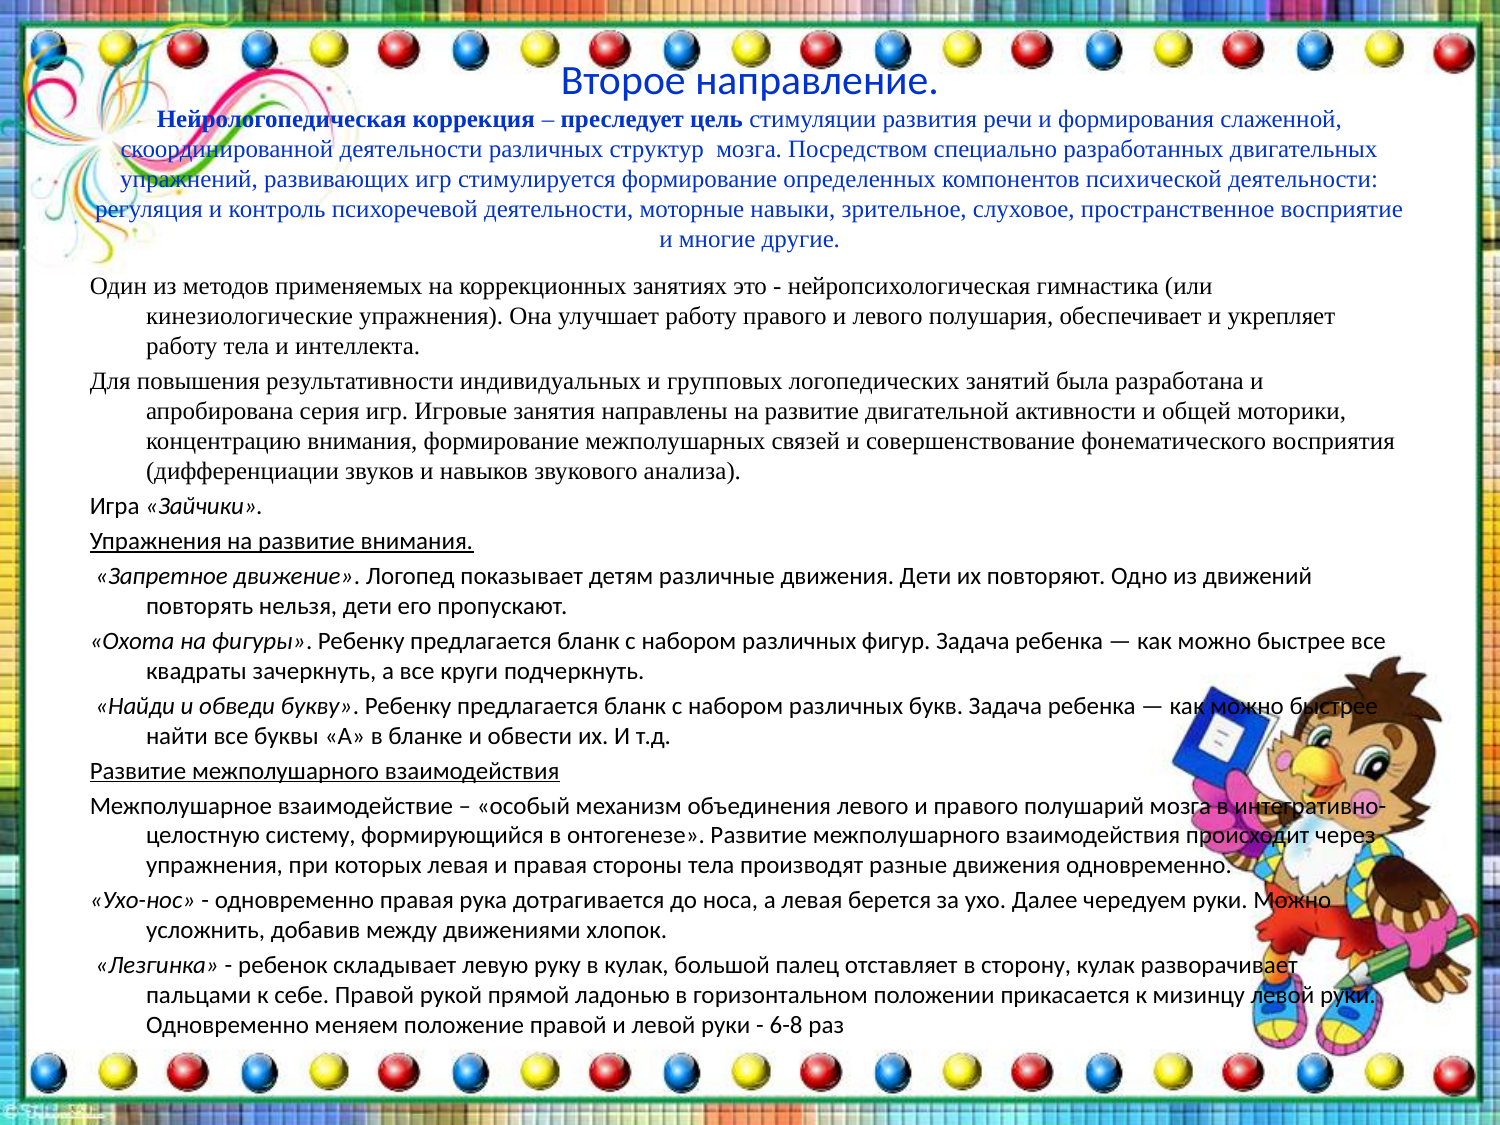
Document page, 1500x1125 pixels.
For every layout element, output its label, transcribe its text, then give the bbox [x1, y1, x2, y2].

title Второе направление. Нейрологопедическая коррекция – преследует цель стимуляции развития речи и формирования слаженной, скоординированной деятельности различных структур мозга. Посредством специально разработанных двигательных упражнений, развивающих игр стимулируется формирование определенных компонентов психической деятельности: регуляция и контроль психоречевой деятельности, моторные навыки, зрительное, слуховое, пространственное восприятие и многие другие. [75, 45, 1425, 258]
list Один из методов применяемых на коррекционных занятиях это - нейропсихологическая гимнастика (или кинезиологические упражнения). Она улучшает работу правого и левого полушария, обеспечивает и укрепляет работу тела и интеллекта. Для повышения результативности индивидуальных и групповых логопедических занятий была разработана и апробирована серия игр. Игровые занятия направлены на развитие двигательной активности и общей моторики, концентрацию внимания, формирование межполушарных связей и совершенствование фонематического восприятия (дифференциации звуков и навыков звукового анализа). Игра «Зайчики». Упражнения на развитие внимания. «Запретное движение». Логопед показывает детям различные движения. Дети их повторяют. Одно из движений повторять нельзя, дети его пропускают. «Охота на фигуры». Ребенку предлагается бланк с набором различных фигур. Задача ребенка — как можно быстрее все квадраты зачеркнуть, а все круги подчеркнуть. «Найди и обведи букву». Ребенку предлагается бланк с набором различных букв. Задача ребенка — как можно быстрее найти все буквы «А» в бланке и обвести их. И т.д. Развитие межполушарного взаимодействия Межполушарное взаимодействие – «особый механизм объединения левого и правого полушарий мозга в интегративно-целостную систему, формирующийся в онтогенезе». Развитие межполушарного взаимодействия происходит через упражнения, при которых левая и правая стороны тела производят разные движения одновременно. «Ухо-нос» - одновременно правая рука дотрагивается до носа, а левая берется за ухо. Далее чередуем руки. Можно усложнить, добавив между движениями хлопок. «Лезгинка» - ребенок складывает левую руку в кулак, большой палец отставляет в сторону, кулак разворачивает пальцами к себе. Правой рукой прямой ладонью в горизонтальном положении прикасается к мизинцу левой руки. Одновременно меняем положение правой и левой руки - 6-8 раз [75, 262, 1425, 1005]
picture [0, 0, 1500, 1125]
